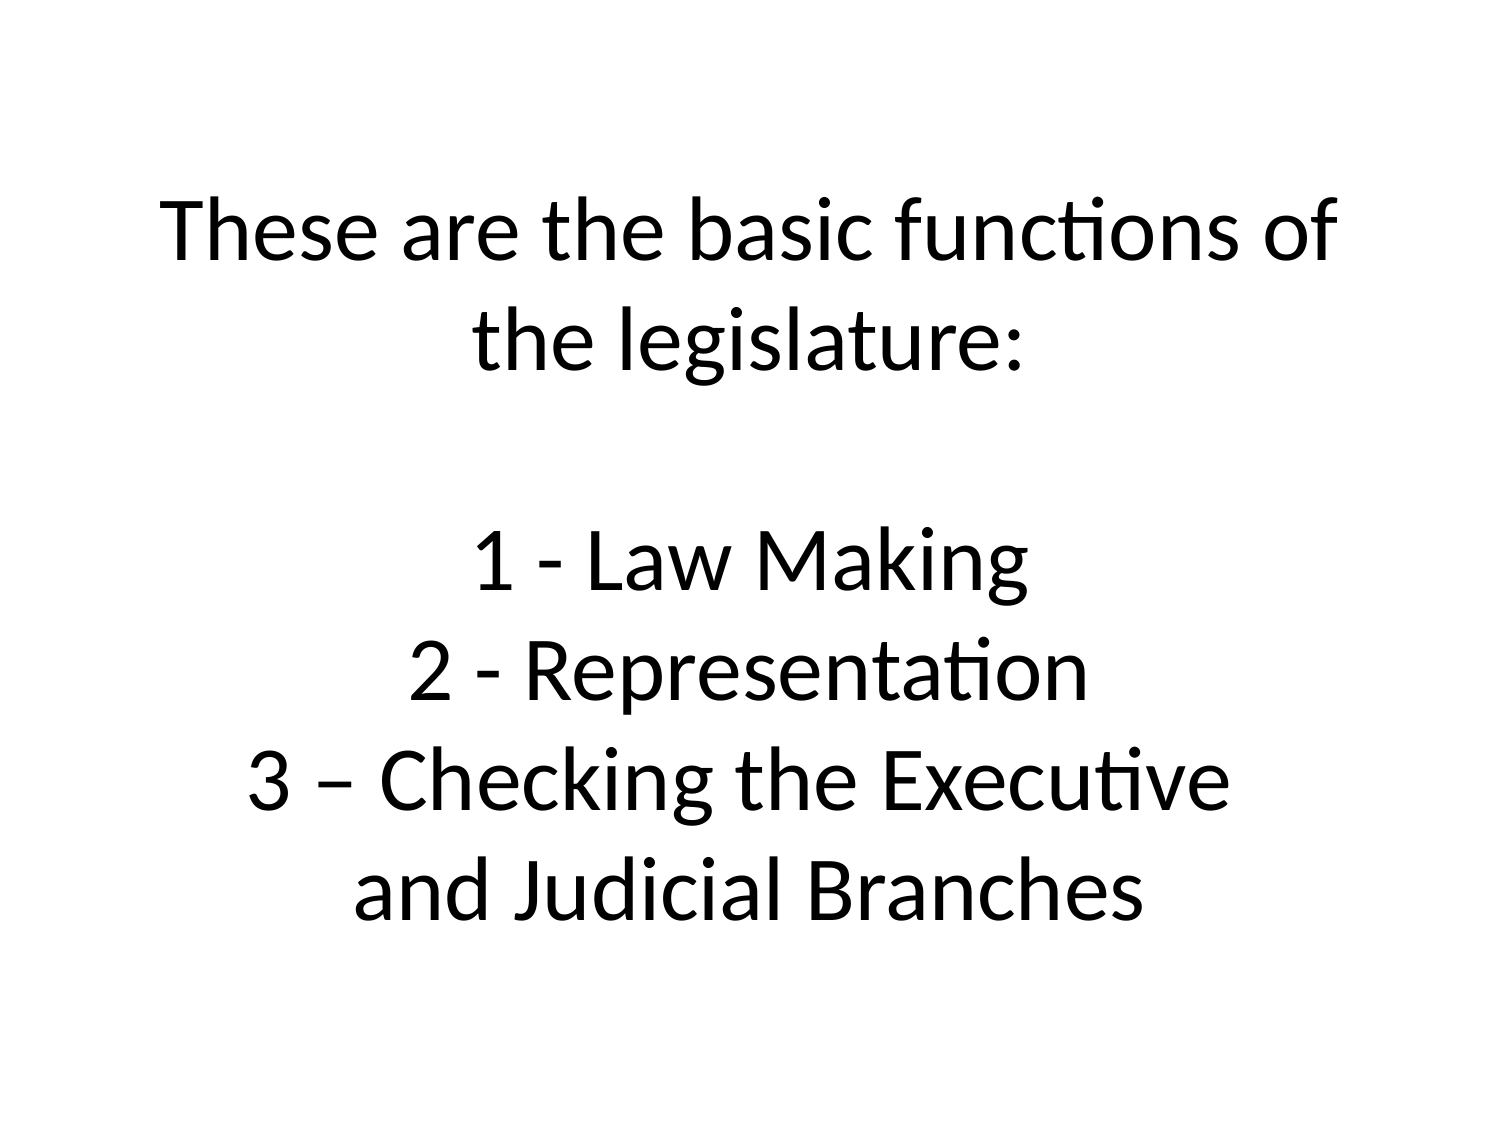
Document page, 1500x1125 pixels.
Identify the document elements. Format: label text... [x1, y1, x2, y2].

title These are the basic functions of the legislature: 1 - Law Making 2 - Representation 3 – Checking the Executive and Judicial Branches [74, 44, 1426, 1063]
